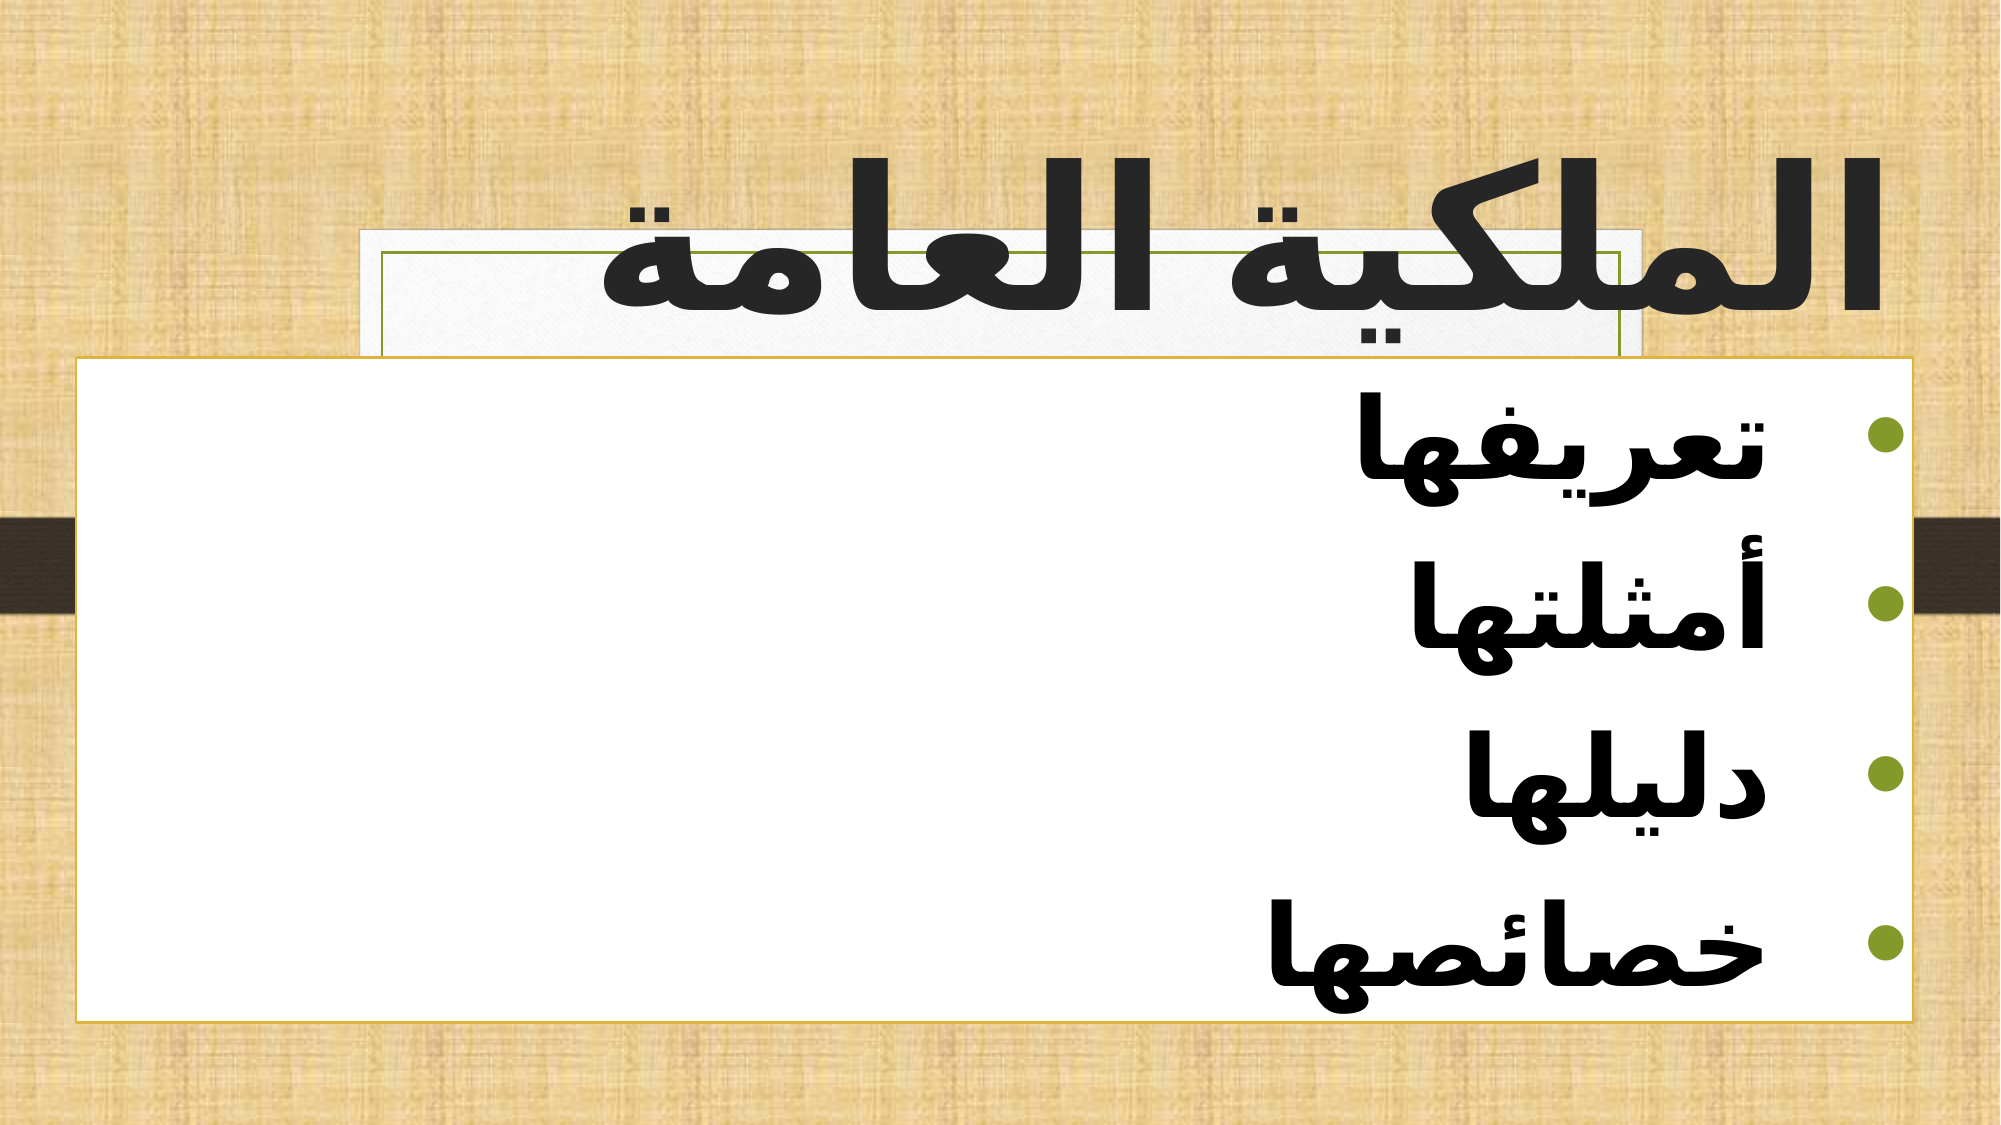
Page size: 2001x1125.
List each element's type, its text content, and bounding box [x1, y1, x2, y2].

subtitle تعريفها أمثلتها دليلها خصائصها [75, 356, 1914, 1024]
picture [0, 0, 2001, 1125]
title الملكية العامة [221, 80, 1913, 356]
